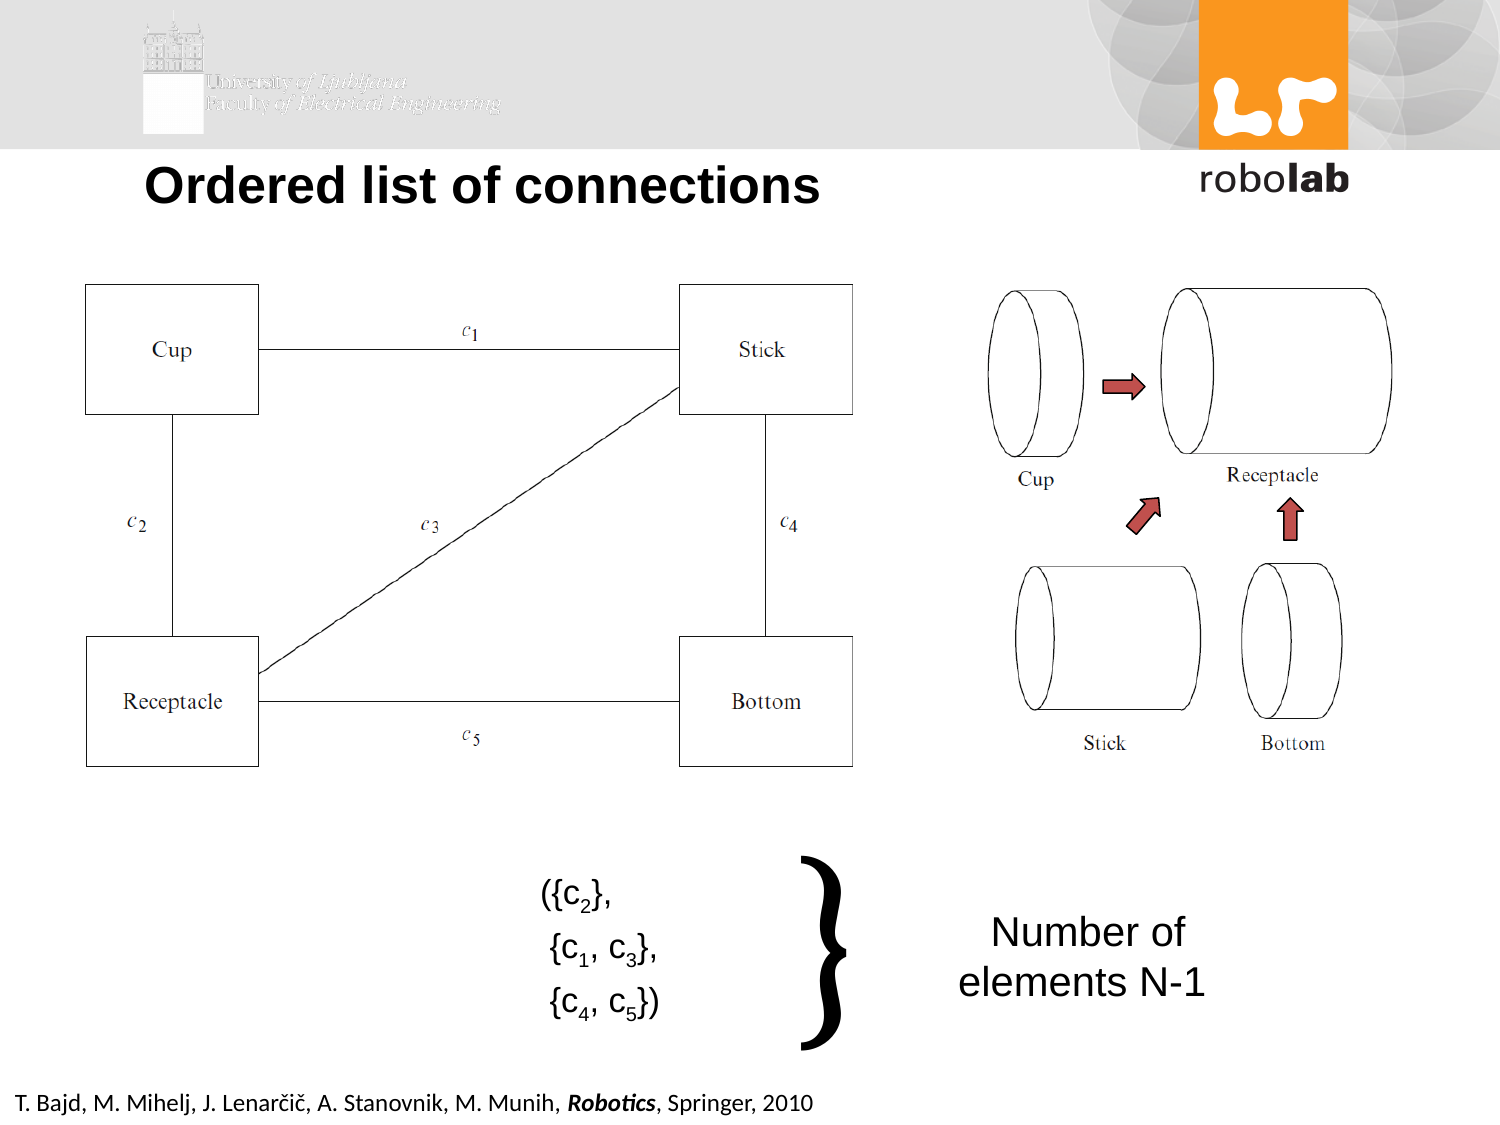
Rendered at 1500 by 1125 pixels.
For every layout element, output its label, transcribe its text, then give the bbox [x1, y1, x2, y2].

picture [74, 275, 865, 776]
picture [998, 0, 1500, 196]
text_box } [770, 784, 850, 1072]
picture [143, 10, 501, 94]
list ({c2}, {c1, c3}, {c4, c5}) [850, 862, 1311, 1034]
title Ordered list of connections [129, 94, 1311, 272]
list ({c2}, {c1, c3}, {c4, c5}) [525, 862, 770, 1034]
text_box Number of elements N-1 [912, 897, 1264, 1013]
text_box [978, 281, 1399, 760]
